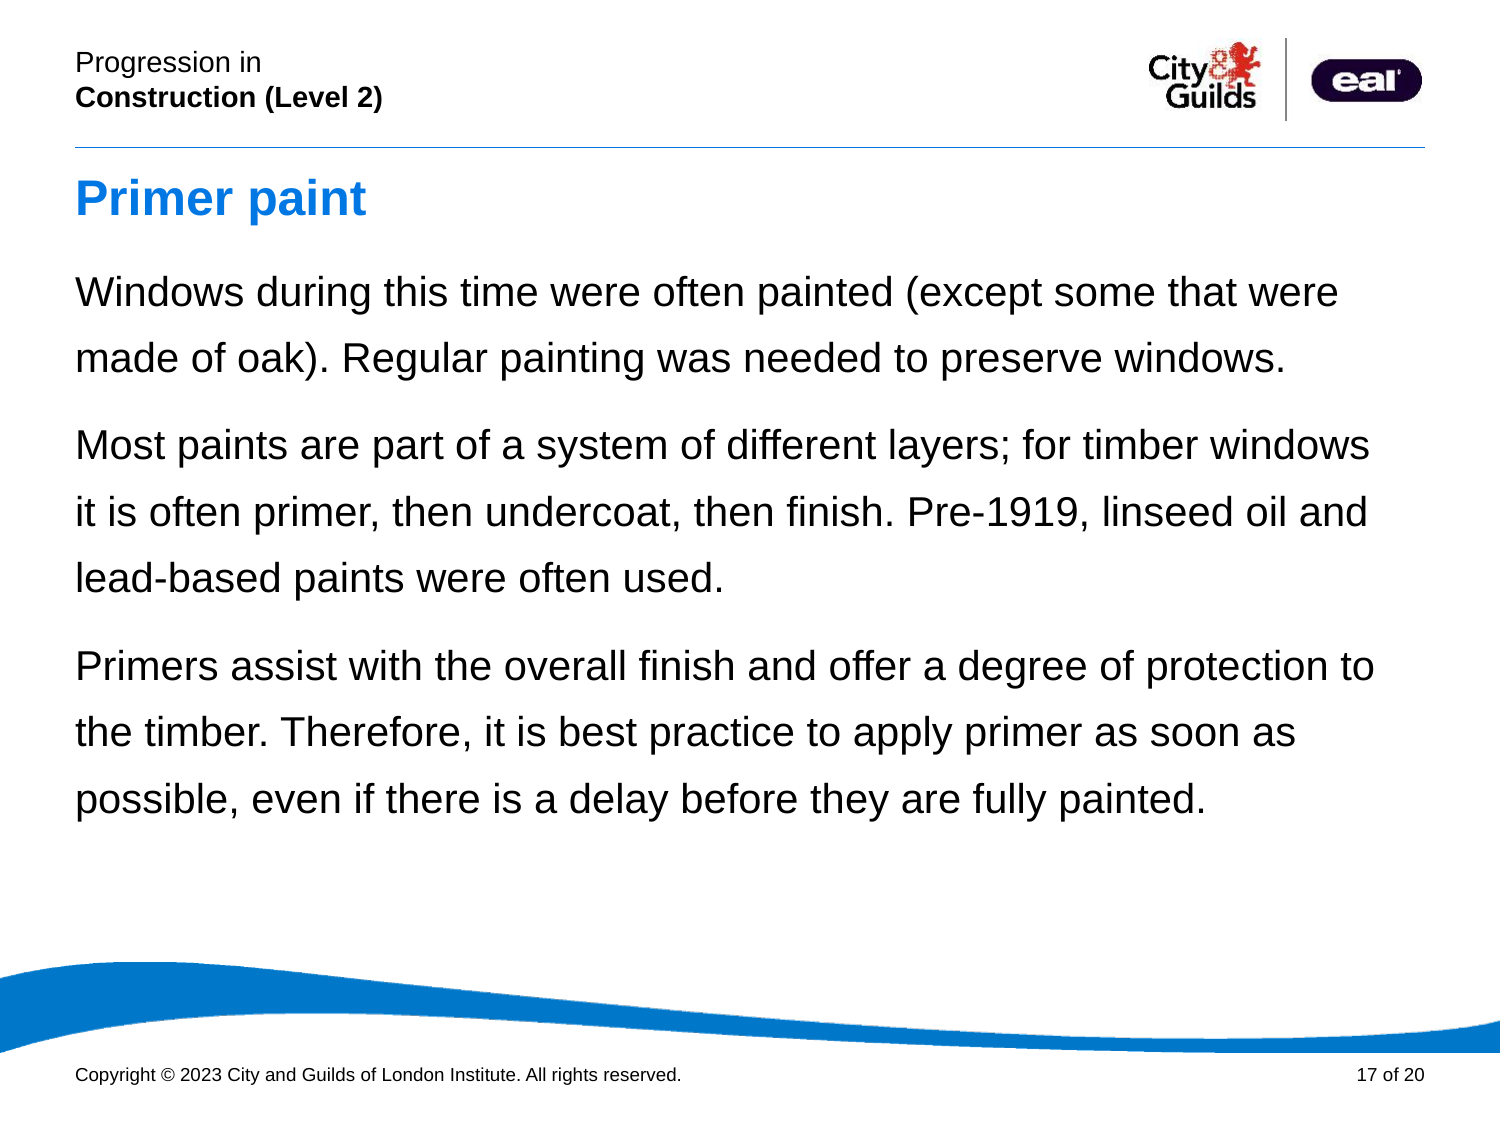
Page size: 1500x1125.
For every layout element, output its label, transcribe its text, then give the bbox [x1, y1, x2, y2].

picture [0, 962, 1500, 1053]
picture [1149, 38, 1422, 121]
list Windows during this time were often painted (except some that were made of oak). Regular painting was needed to preserve windows. Most paints are part of a system of different layers; for timber windows it is often primer, then undercoat, then finish. Pre-1919, linseed oil and lead-based paints were often used. Primers assist with the overall finish and offer a degree of protection to the timber. Therefore, it is best practice to apply primer as soon as possible, even if there is a delay before they are fully painted. [75, 248, 1388, 953]
title Primer paint [75, 165, 1425, 229]
